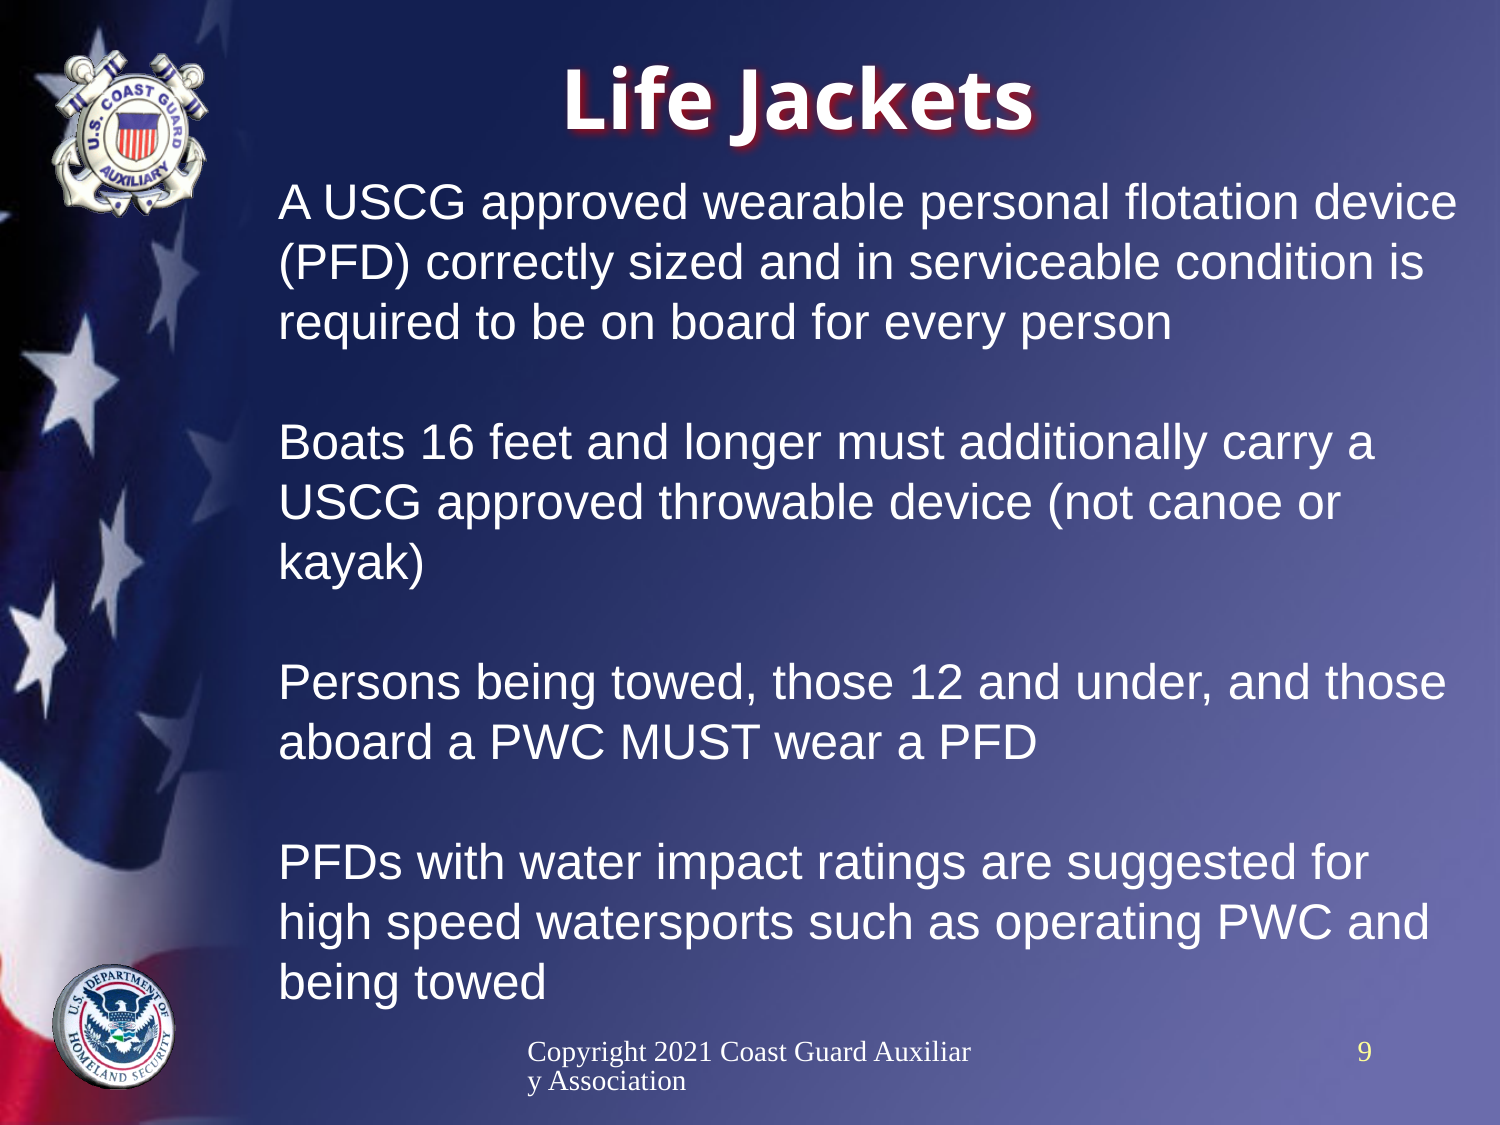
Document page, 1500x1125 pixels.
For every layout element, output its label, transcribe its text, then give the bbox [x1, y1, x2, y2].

title Life Jackets [412, 27, 1184, 162]
slide_number 9 [1074, 1025, 1388, 1100]
picture [0, 0, 1500, 1125]
text_box A USCG approved wearable personal flotation device (PFD) correctly sized and in serviceable condition is required to be on board for every person Boats 16 feet and longer must additionally carry a USCG approved throwable device (not canoe or kayak) Persons being towed, those 12 and under, and those aboard a PWC MUST wear a PFD PFDs with water impact ratings are suggested for high speed watersports such as operating PWC and being towed [263, 162, 1476, 1018]
footer Copyright 2021 Coast Guard Auxiliary Association [512, 1025, 988, 1100]
